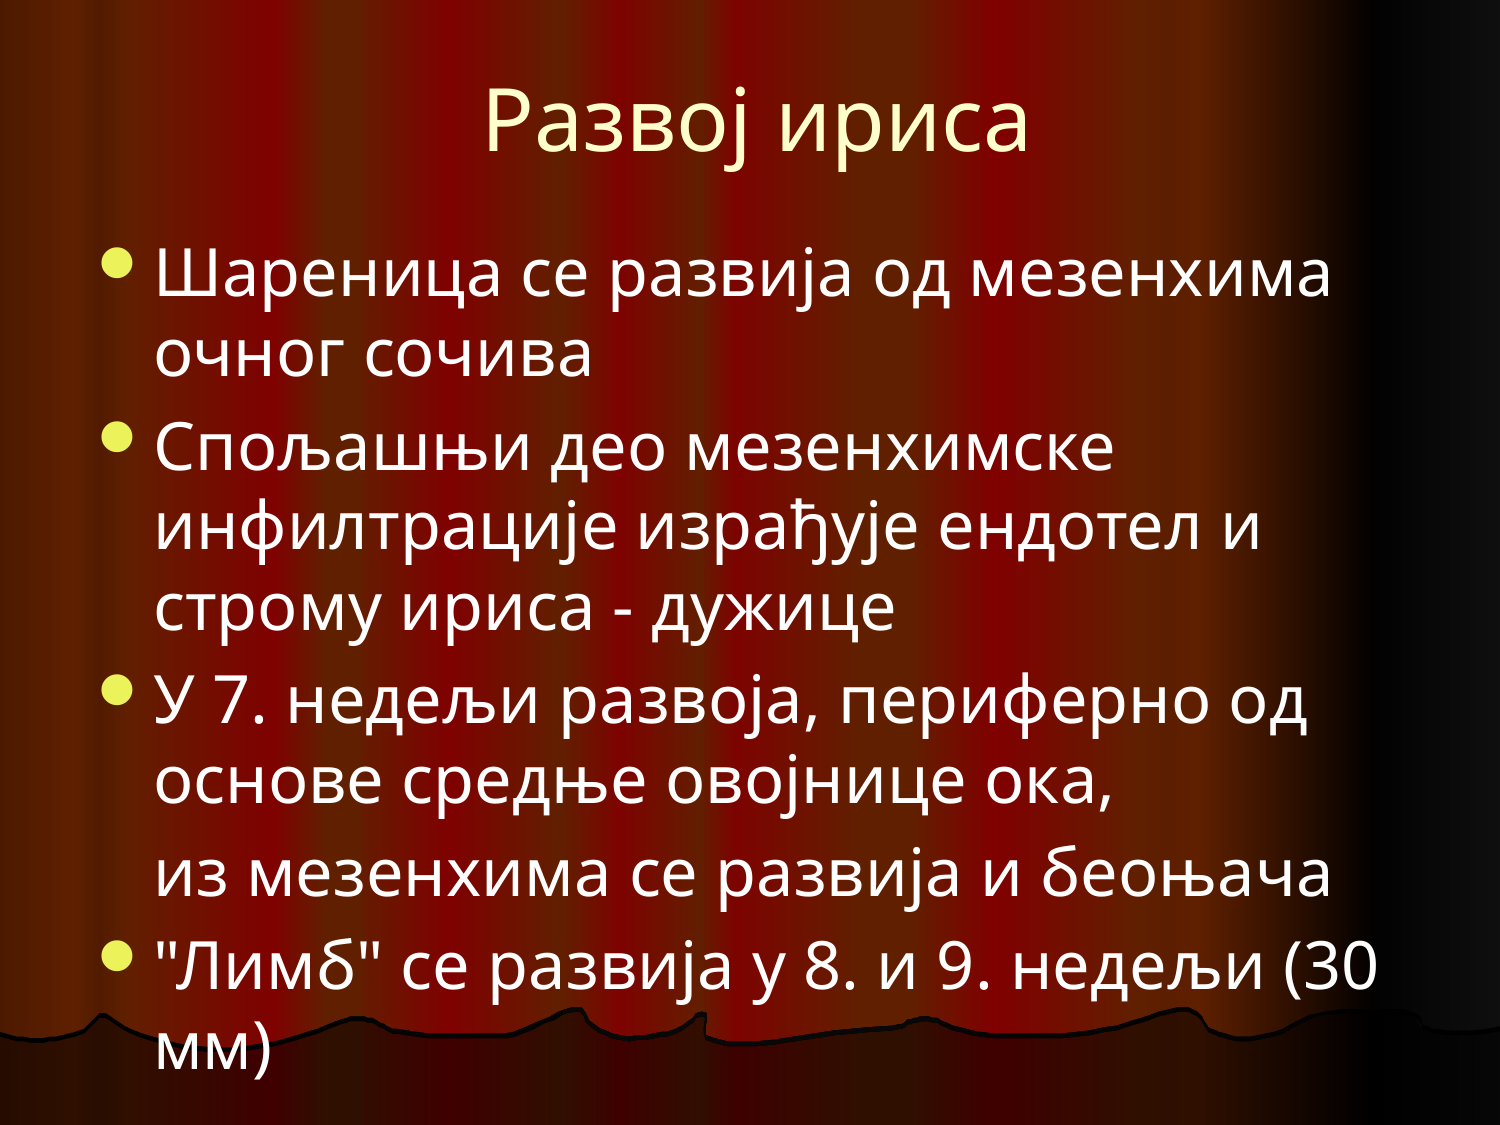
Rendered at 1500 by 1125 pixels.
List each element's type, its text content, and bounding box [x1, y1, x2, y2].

title Развој ириса [81, 23, 1433, 211]
list Шареница се развија од мезенхима очног сочива Спољашњи део мезенхимске инфилтрације израђује ендотел и строму ириса - дужице У 7. недељи развоја, периферно од основе средње овојнице ока, из мезенхима се развија и беоњача "Лимб" се развија у 8. и 9. недељи (30 мм) [81, 222, 1500, 1027]
